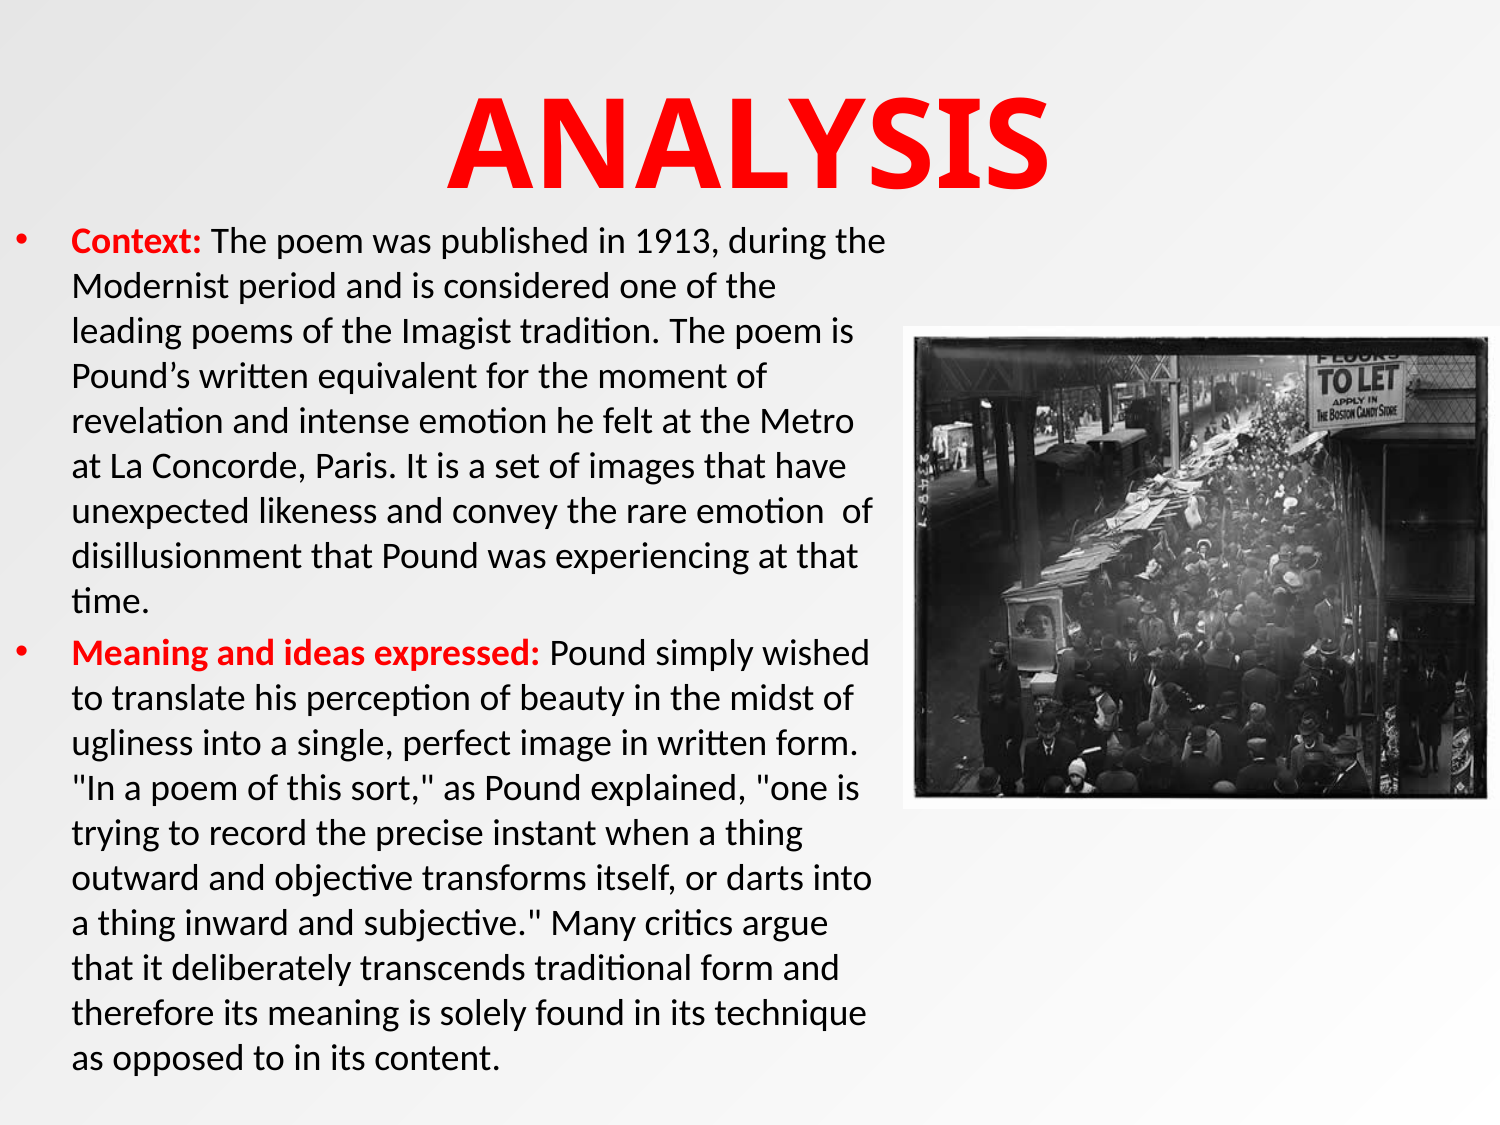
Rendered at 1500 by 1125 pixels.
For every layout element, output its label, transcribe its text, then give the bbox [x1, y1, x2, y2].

list Context: The poem was published in 1913, during the Modernist period and is considered one of the leading poems of the Imagist tradition. The poem is Pound’s written equivalent for the moment of revelation and intense emotion he felt at the Metro at La Concorde, Paris. It is a set of images that have unexpected likeness and convey the rare emotion of disillusionment that Pound was experiencing at that time. Meaning and ideas expressed: Pound simply wished to translate his perception of beauty in the midst of ugliness into a single, perfect image in written form. "In a poem of this sort," as Pound explained, "one is trying to record the precise instant when a thing outward and objective transforms itself, or darts into a thing inward and subjective." Many critics argue that it deliberately transcends traditional form and therefore its meaning is solely found in its technique as opposed to in its content. [0, 207, 904, 1125]
picture [903, 326, 1500, 809]
title ANALYSIS [74, 44, 1426, 233]
